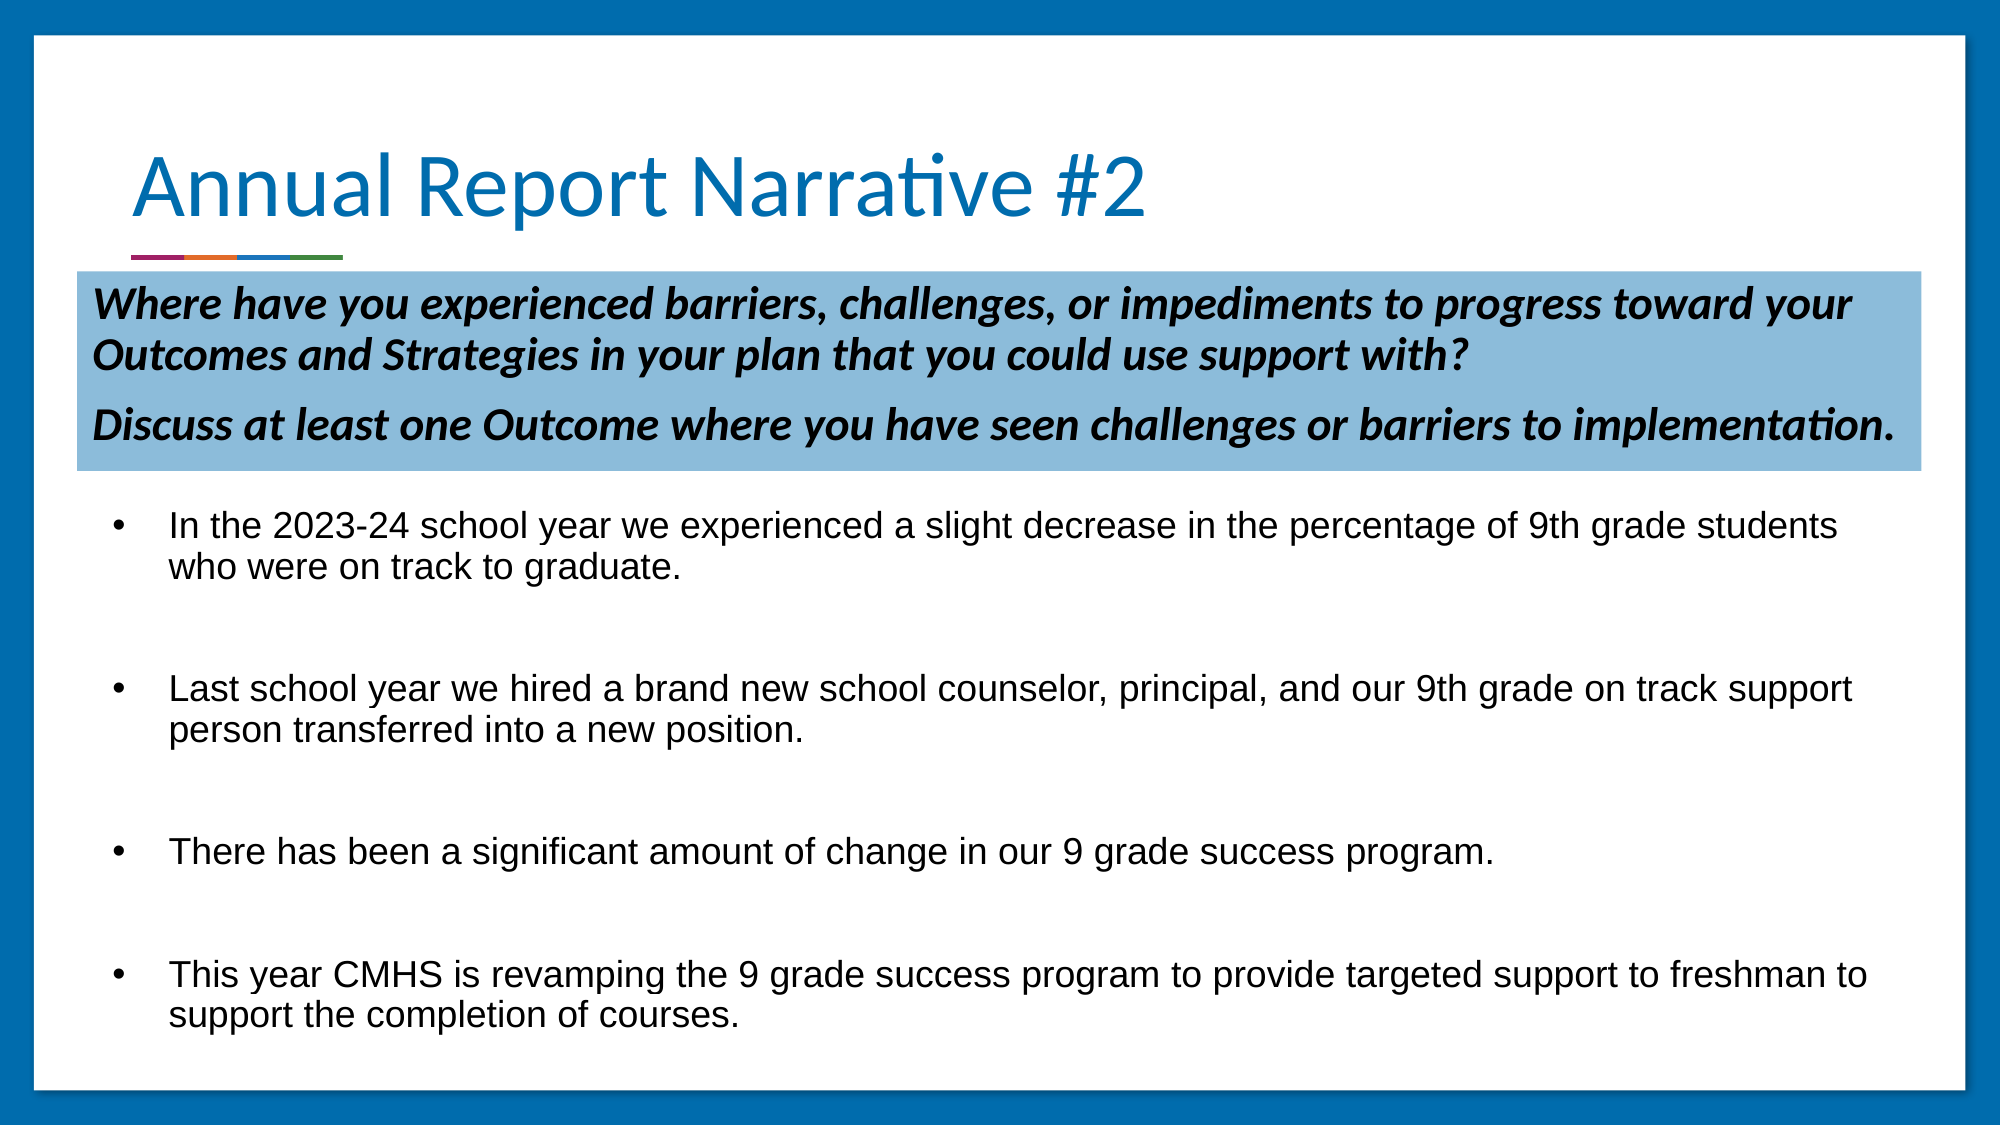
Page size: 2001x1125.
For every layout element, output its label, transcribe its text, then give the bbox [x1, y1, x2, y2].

list Where have you experienced barriers, challenges, or impediments to progress toward your Outcomes and Strategies in your plan that you could use support with? Discuss at least one Outcome where you have seen challenges or barriers to implementation. [77, 271, 1922, 471]
list In the 2023-24 school year we experienced a slight decrease in the percentage of 9th grade students who were on track to graduate. Last school year we hired a brand new school counselor, principal, and our 9th grade on track support person transferred into a new position. There has been a significant amount of change in our 9 grade success program. This year CMHS is revamping the 9 grade success program to provide targeted support to freshman to support the completion of courses. [78, 498, 1923, 1068]
title Annual Report Narrative #2 [117, 75, 1887, 244]
picture [131, 255, 343, 260]
